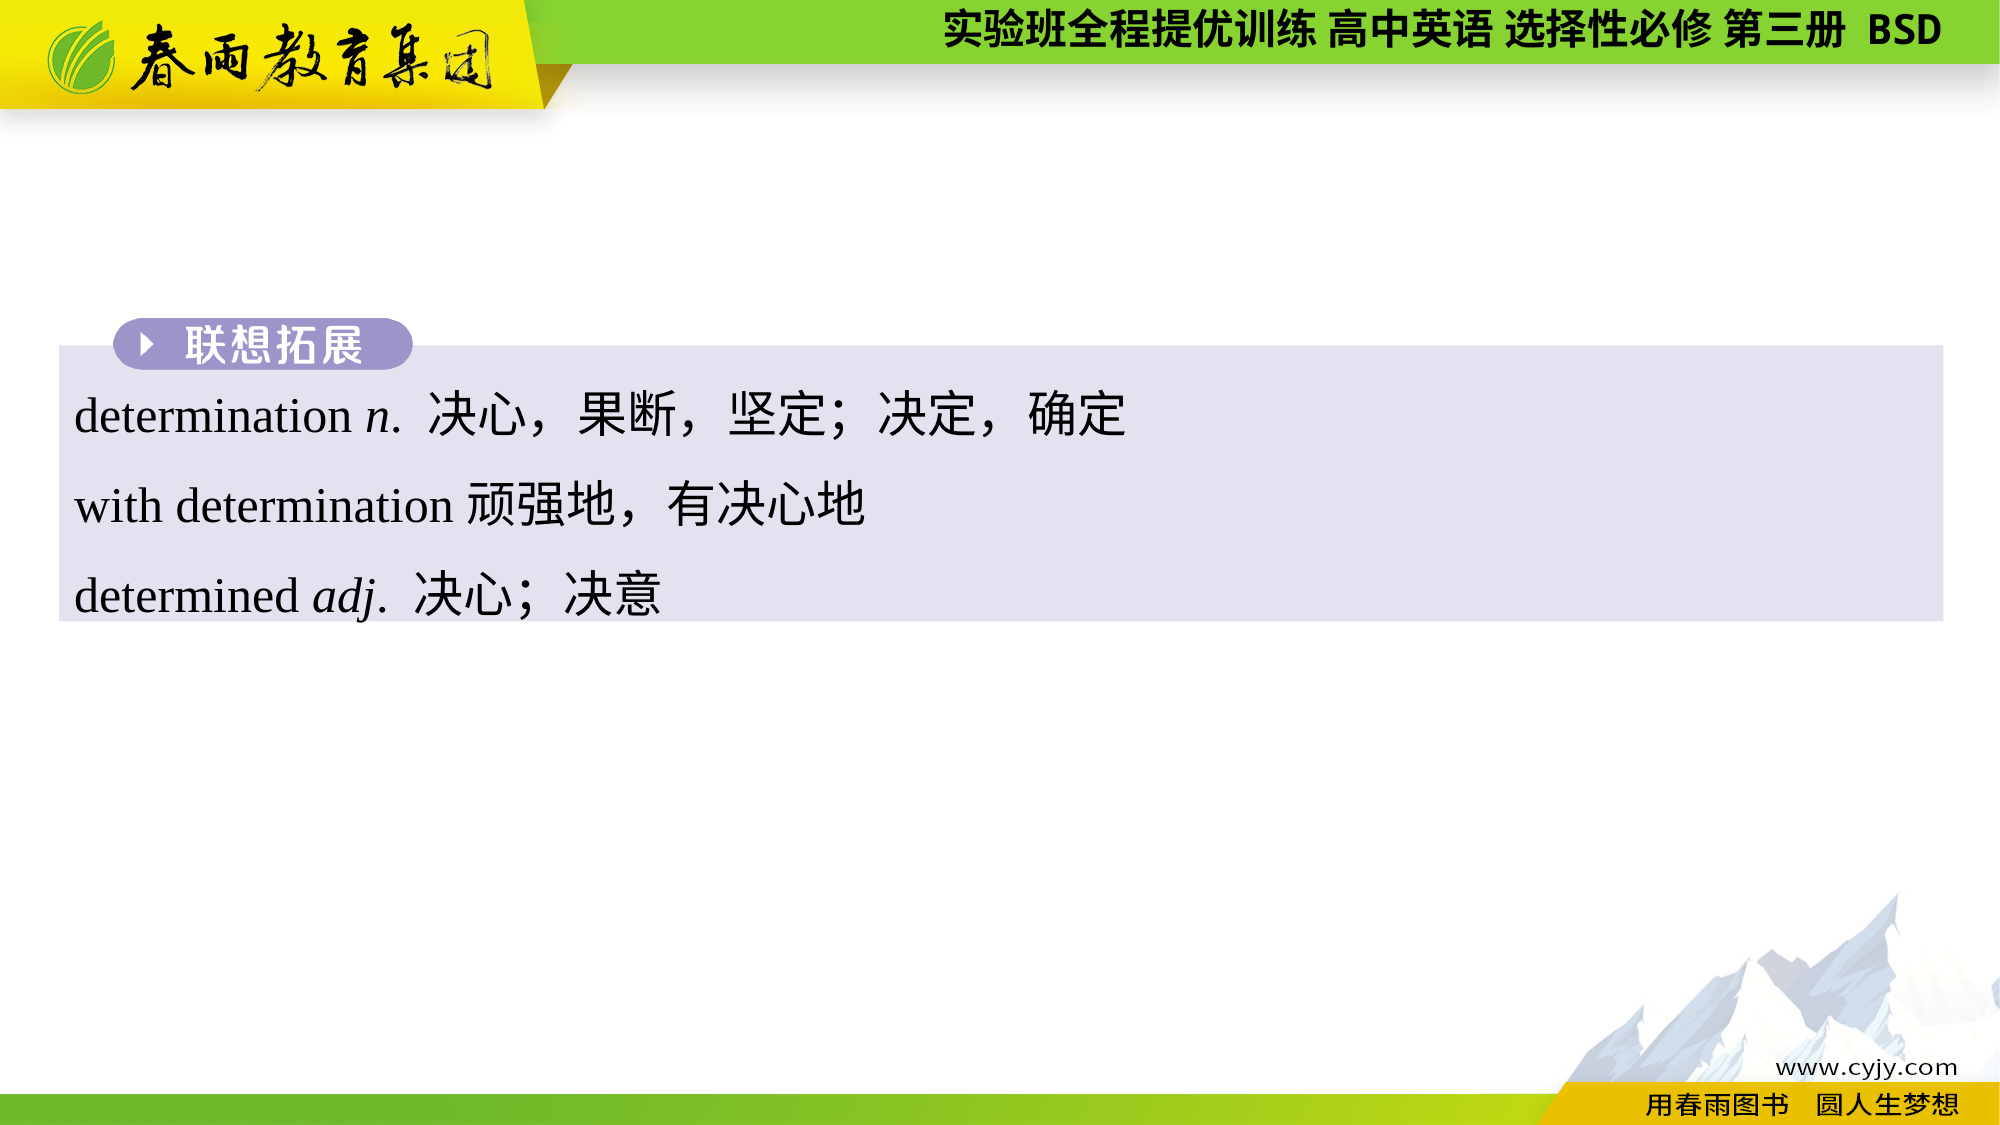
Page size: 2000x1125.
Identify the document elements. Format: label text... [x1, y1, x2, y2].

picture [0, 0, 2000, 1125]
list determination n. 决心，果断，坚定；决定，确定 with determination顽强地，有决心地 determined adj. 决心；决意 [59, 345, 1944, 622]
